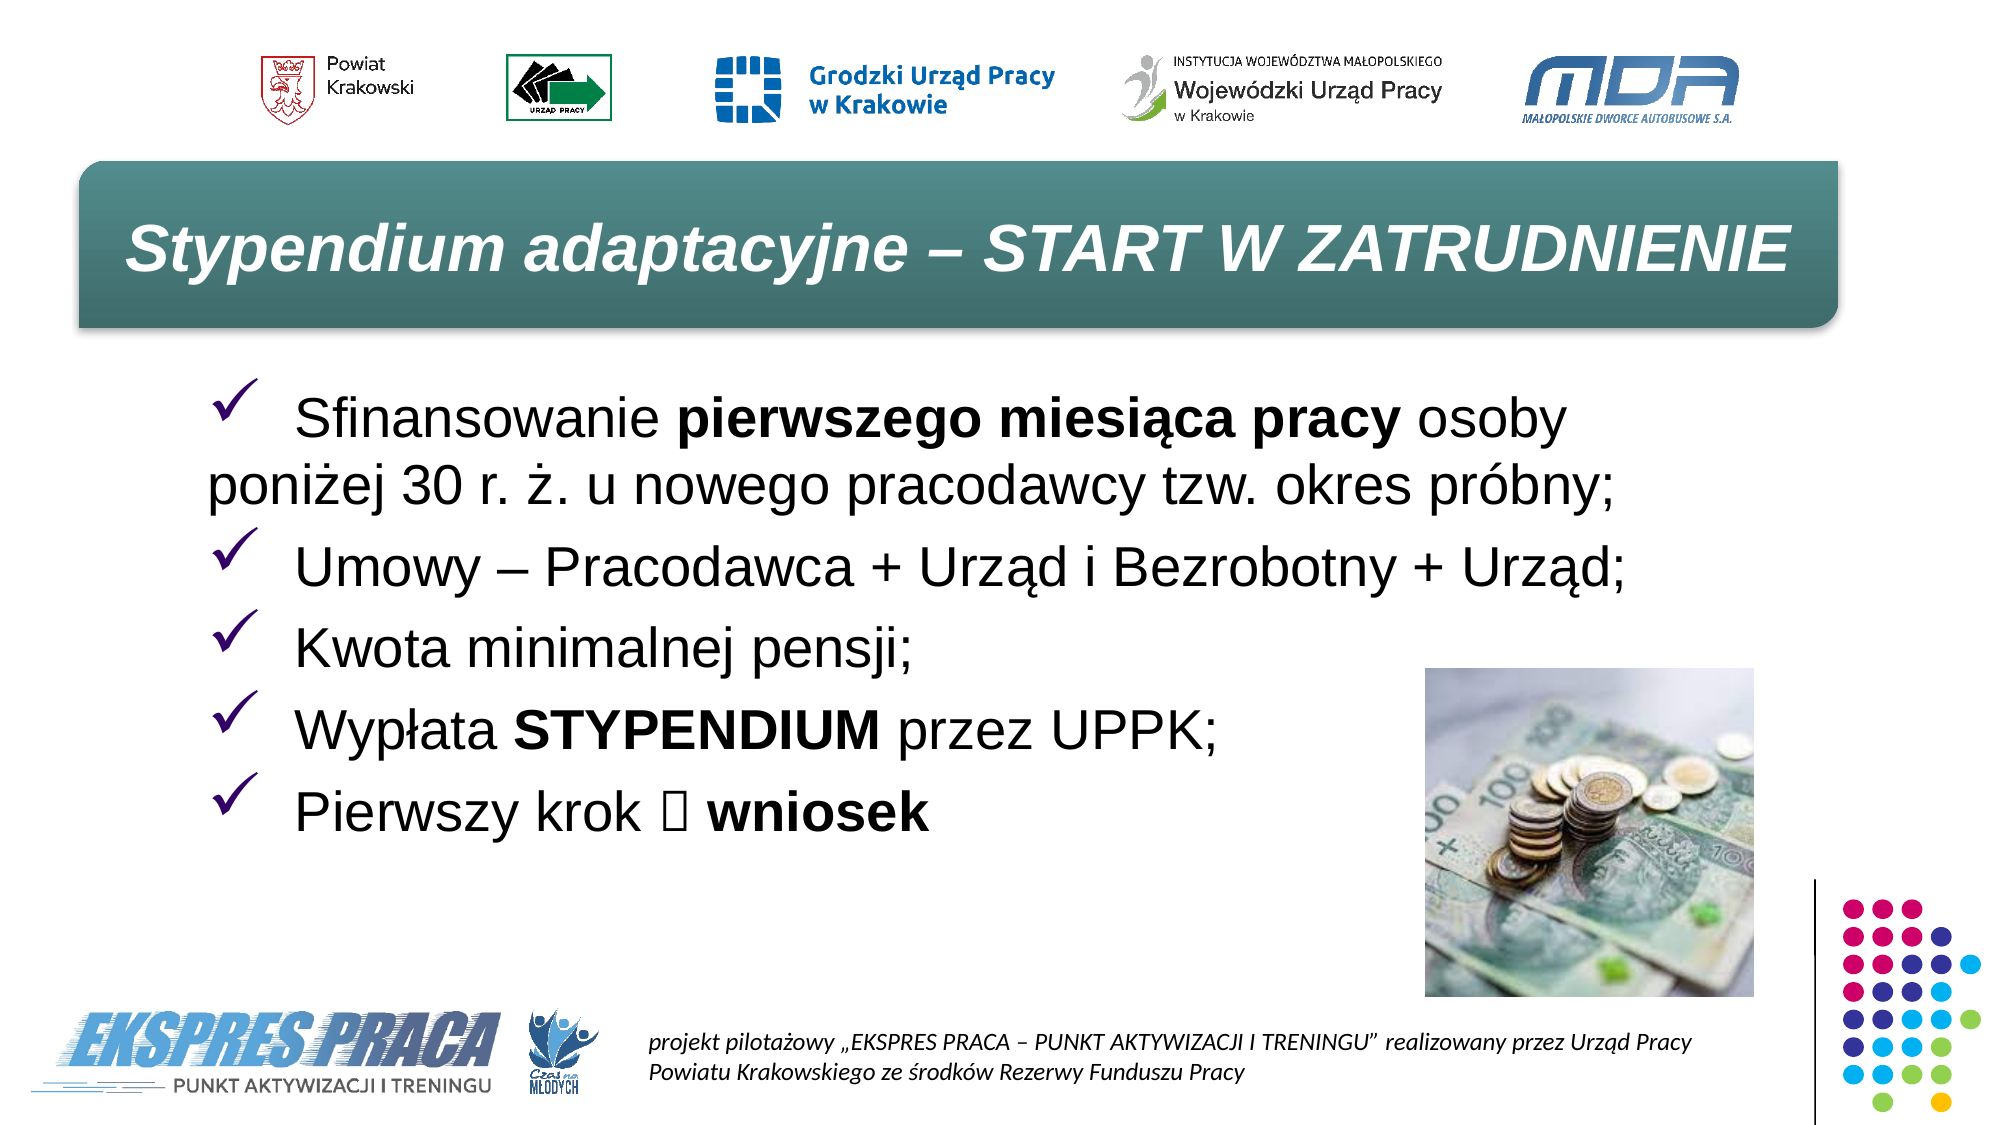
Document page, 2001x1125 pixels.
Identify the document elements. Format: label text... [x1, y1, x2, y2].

text_box Stypendium adaptacyjne – START W ZATRUDNIENIE [78, 160, 1839, 328]
picture [1522, 56, 1739, 123]
picture [261, 56, 413, 125]
picture [1424, 668, 1754, 997]
picture [1120, 54, 1442, 121]
picture [31, 1011, 501, 1093]
list Sfinansowanie pierwszego miesiąca pracy osoby poniżej 30 r. ż. u nowego pracodawcy tzw. okres próbny; Umowy – Pracodawca + Urząd i Bezrobotny + Urząd; Kwota minimalnej pensji; Wypłata STYPENDIUM przez UPPK; Pierwszy krok  wniosek [184, 373, 1756, 951]
picture [529, 1006, 599, 1094]
picture [506, 54, 612, 121]
picture [715, 56, 1055, 123]
